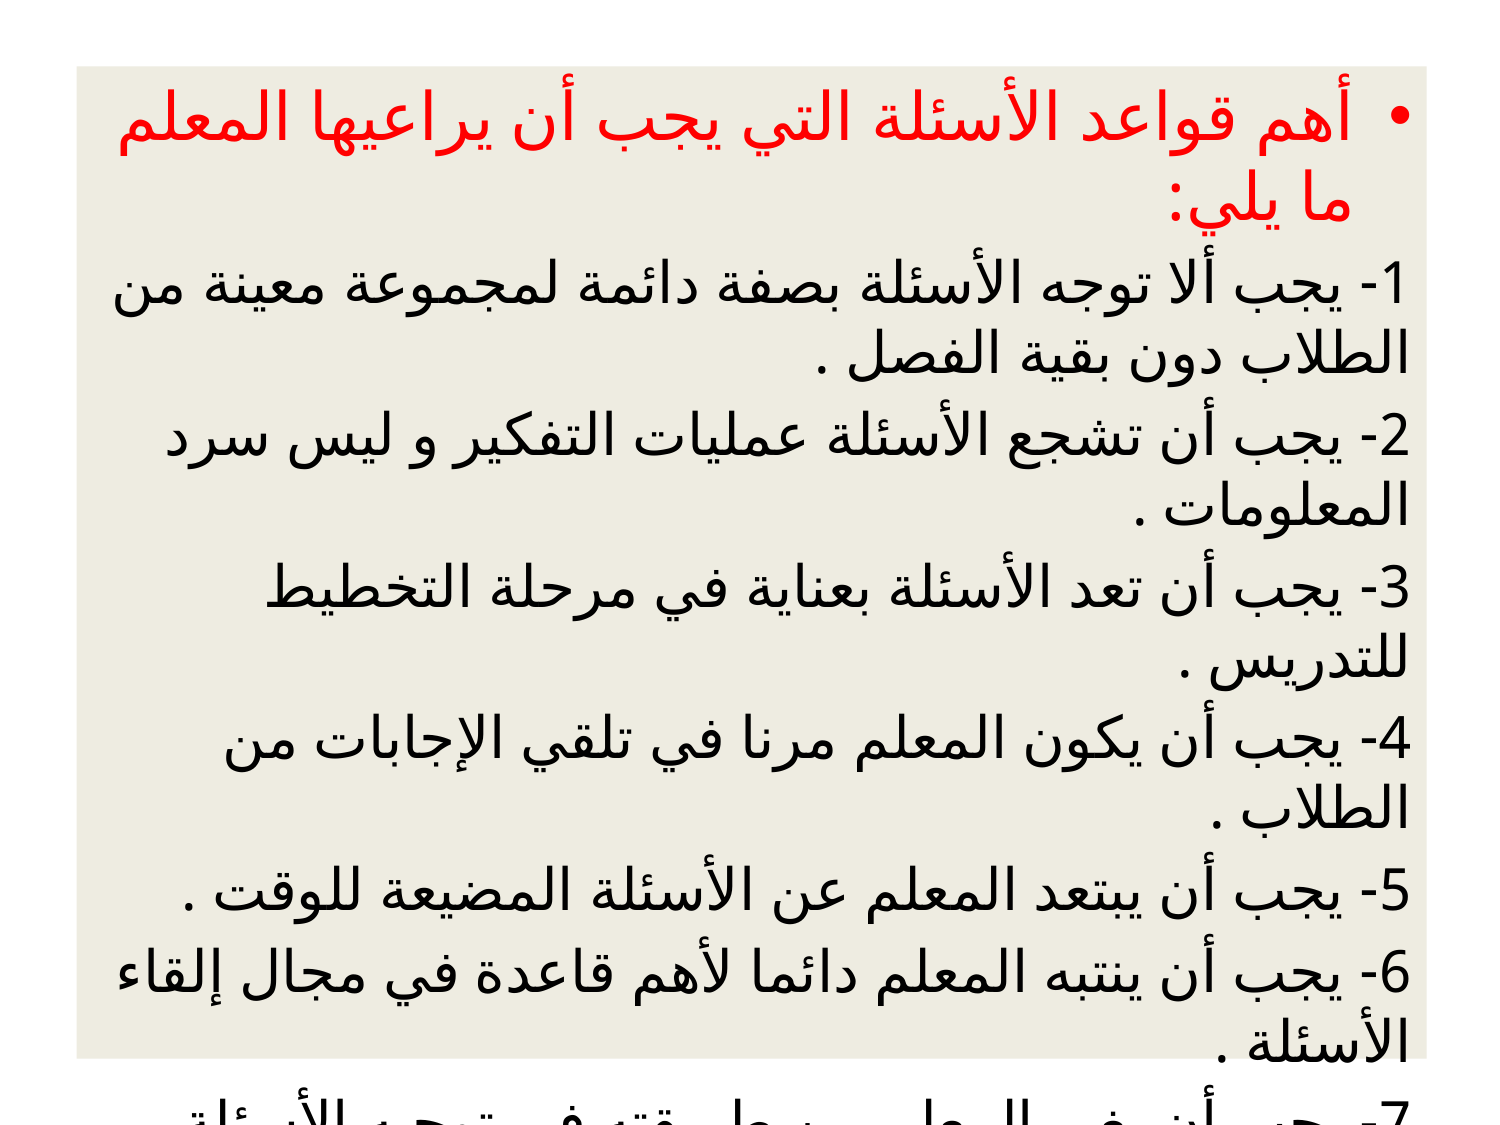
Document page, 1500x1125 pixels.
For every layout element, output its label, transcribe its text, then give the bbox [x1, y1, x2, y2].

list أهم قواعد الأسئلة التي يجب أن يراعيها المعلم ما يلي: 1- يجب ألا توجه الأسئلة بصفة دائمة لمجموعة معينة من الطلاب دون بقية الفصل . 2- يجب أن تشجع الأسئلة عمليات التفكير و ليس سرد المعلومات . 3- يجب أن تعد الأسئلة بعناية في مرحلة التخطيط للتدريس . 4- يجب أن يكون المعلم مرنا في تلقي الإجابات من الطلاب . 5- يجب أن يبتعد المعلم عن الأسئلة المضيعة للوقت . 6- يجب أن ينتبه المعلم دائما لأهم قاعدة في مجال إلقاء الأسئلة . 7- يجب أن يغير المعلم من طريقته في توجيه الأسئلة . 8- يجب على المعلم أن يستخدم عبارات أو كلمات المدح و الثناء . 9- يجب أن لا تكون الأسئلة المطروحة كنوع من تعجيز الطلاب . [76, 66, 1427, 1059]
